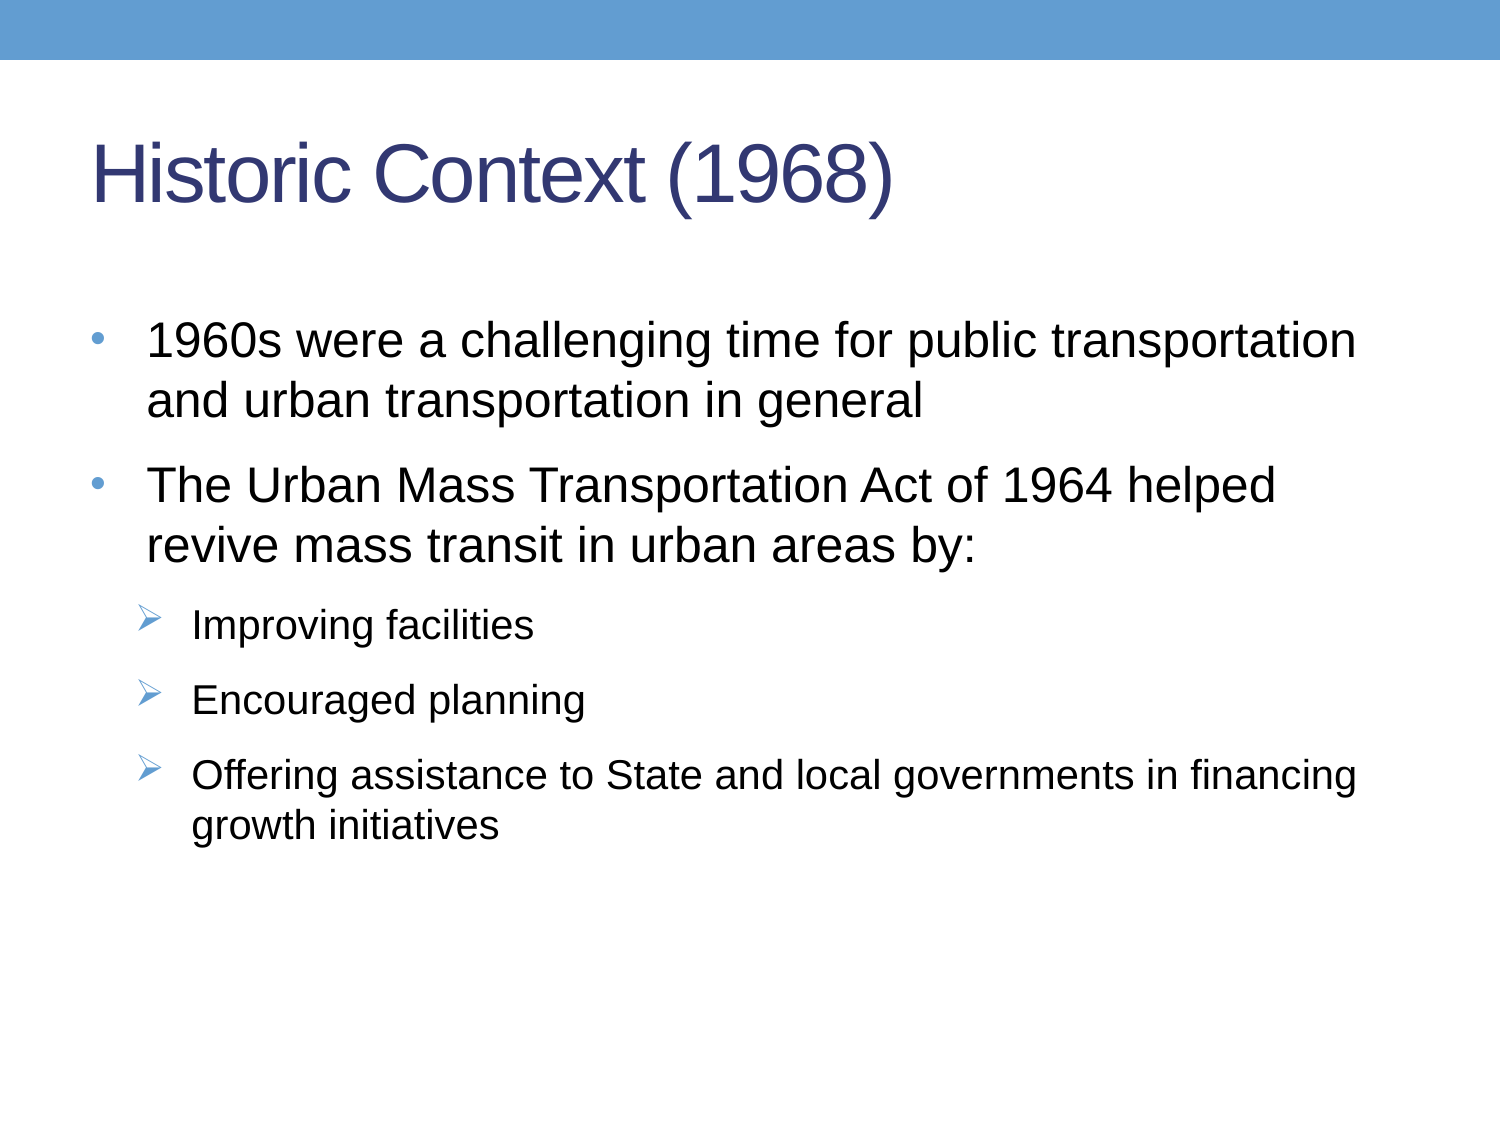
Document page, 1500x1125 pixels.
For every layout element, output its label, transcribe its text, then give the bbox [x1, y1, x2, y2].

list 1960s were a challenging time for public transportation and urban transportation in general The Urban Mass Transportation Act of 1964 helped revive mass transit in urban areas by: Improving facilities Encouraged planning Offering assistance to State and local governments in financing growth initiatives [75, 299, 1425, 1063]
title Historic Context (1968) [75, 87, 1425, 250]
